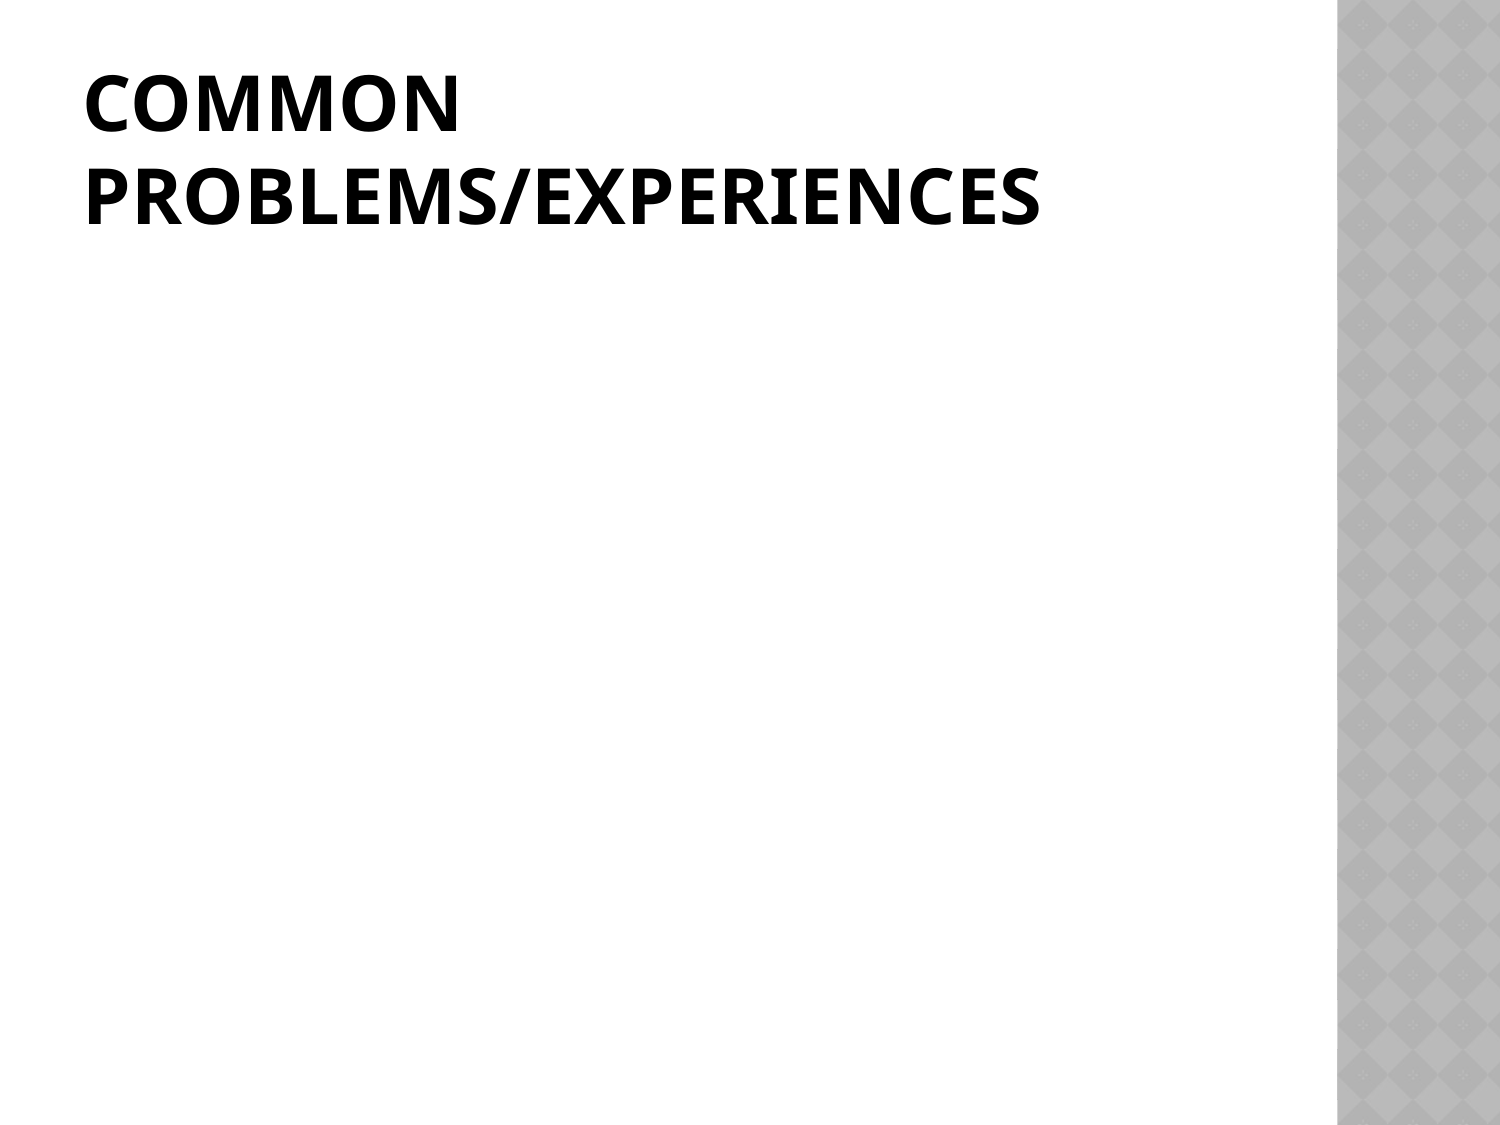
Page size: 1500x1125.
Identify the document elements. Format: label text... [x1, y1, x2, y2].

title Common problems/experiences [75, 52, 1263, 240]
